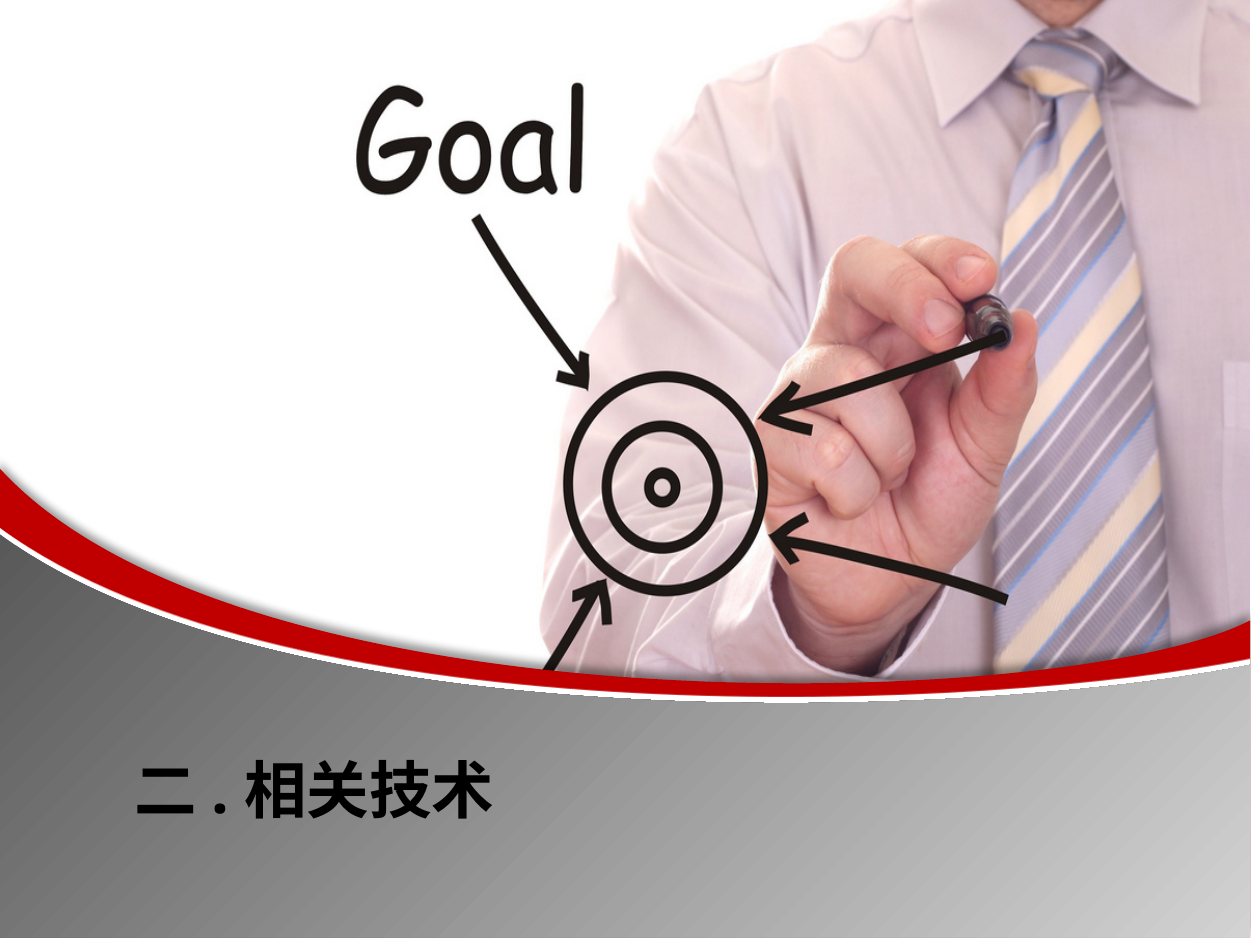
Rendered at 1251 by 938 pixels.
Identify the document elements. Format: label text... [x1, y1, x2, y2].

picture [187, 0, 1250, 683]
title 二.相关技术 [0, 705, 772, 873]
